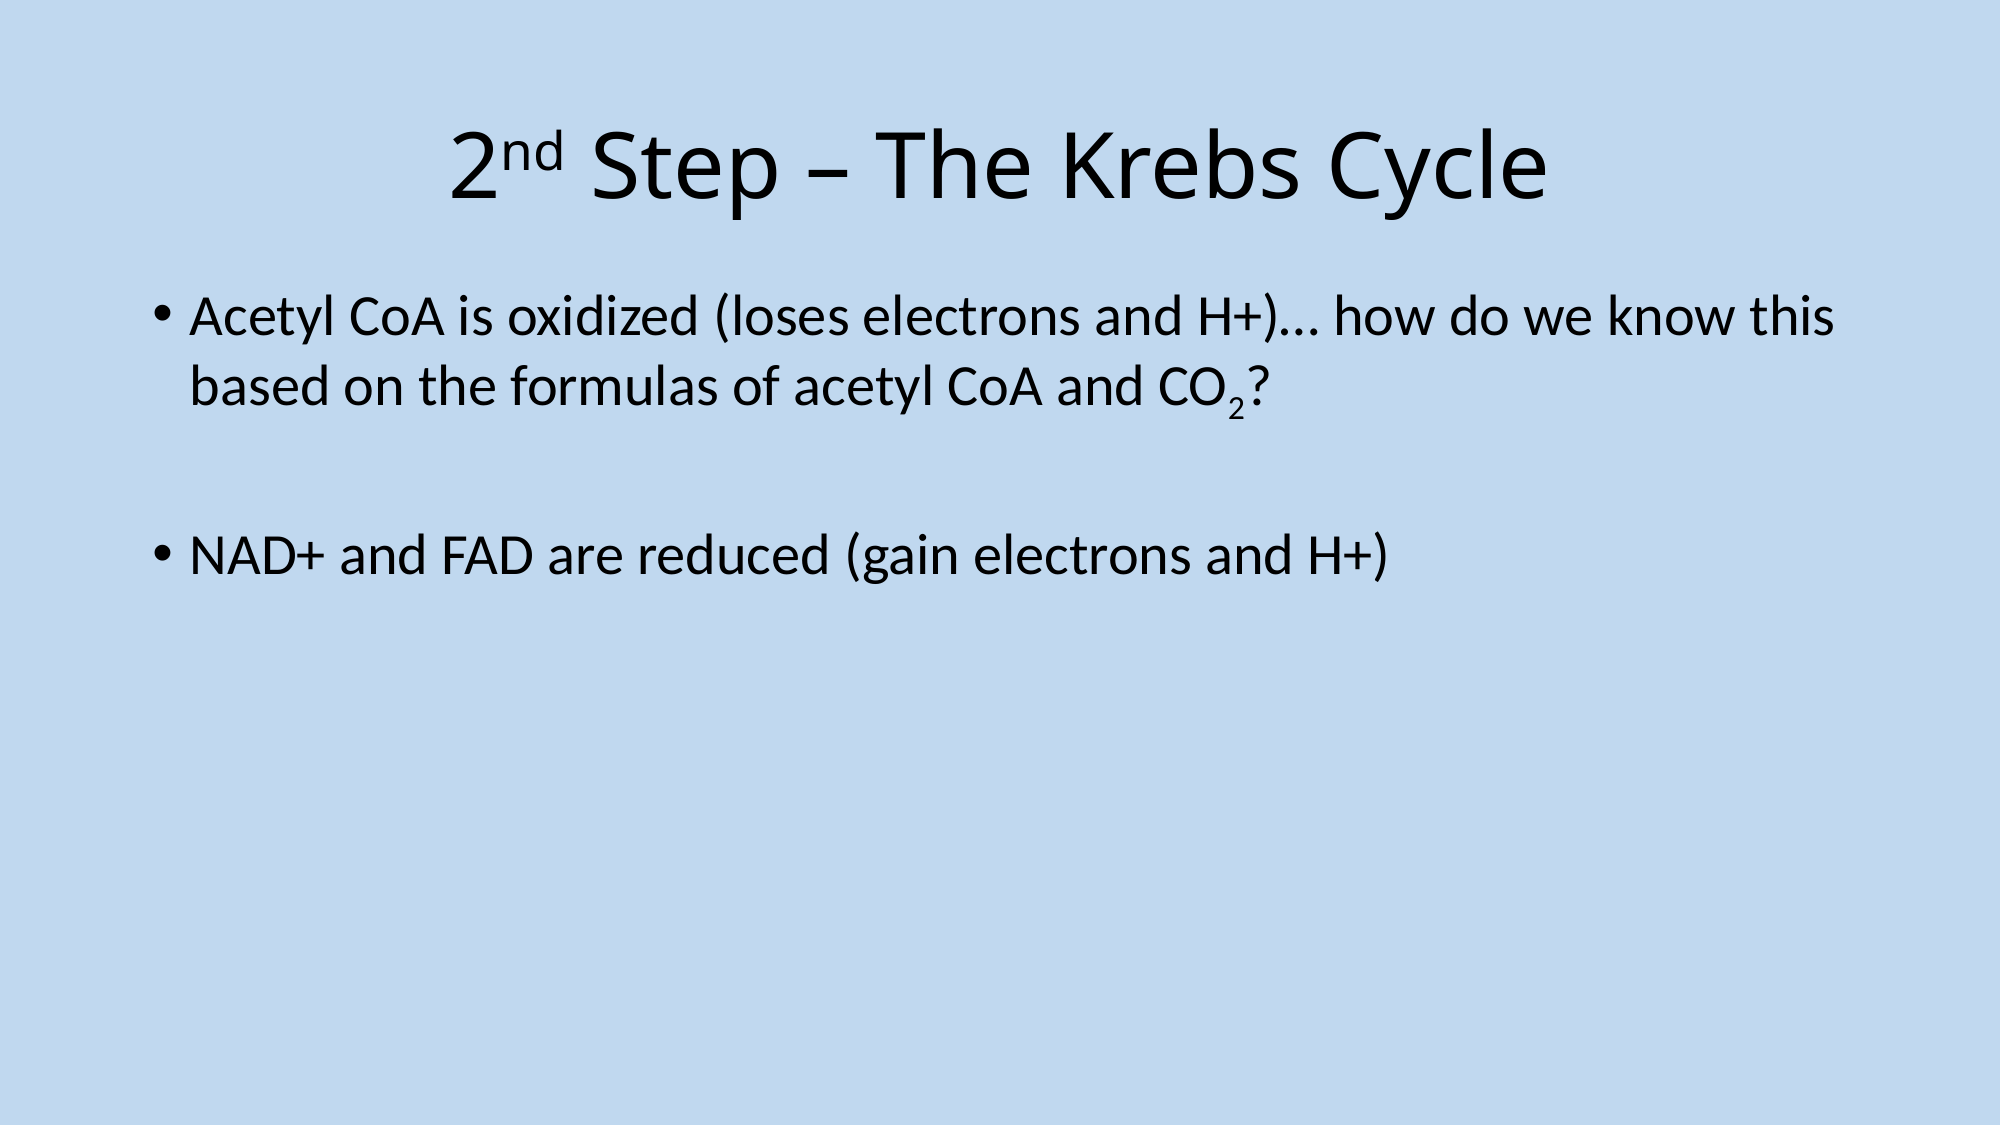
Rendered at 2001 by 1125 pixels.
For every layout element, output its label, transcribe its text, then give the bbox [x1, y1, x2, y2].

title 2nd Step – The Krebs Cycle [137, 59, 1863, 277]
list Acetyl CoA is oxidized (loses electrons and H+)… how do we know this based on the formulas of acetyl CoA and CO2? NAD+ and FAD are reduced (gain electrons and H+) [137, 277, 1926, 1053]
